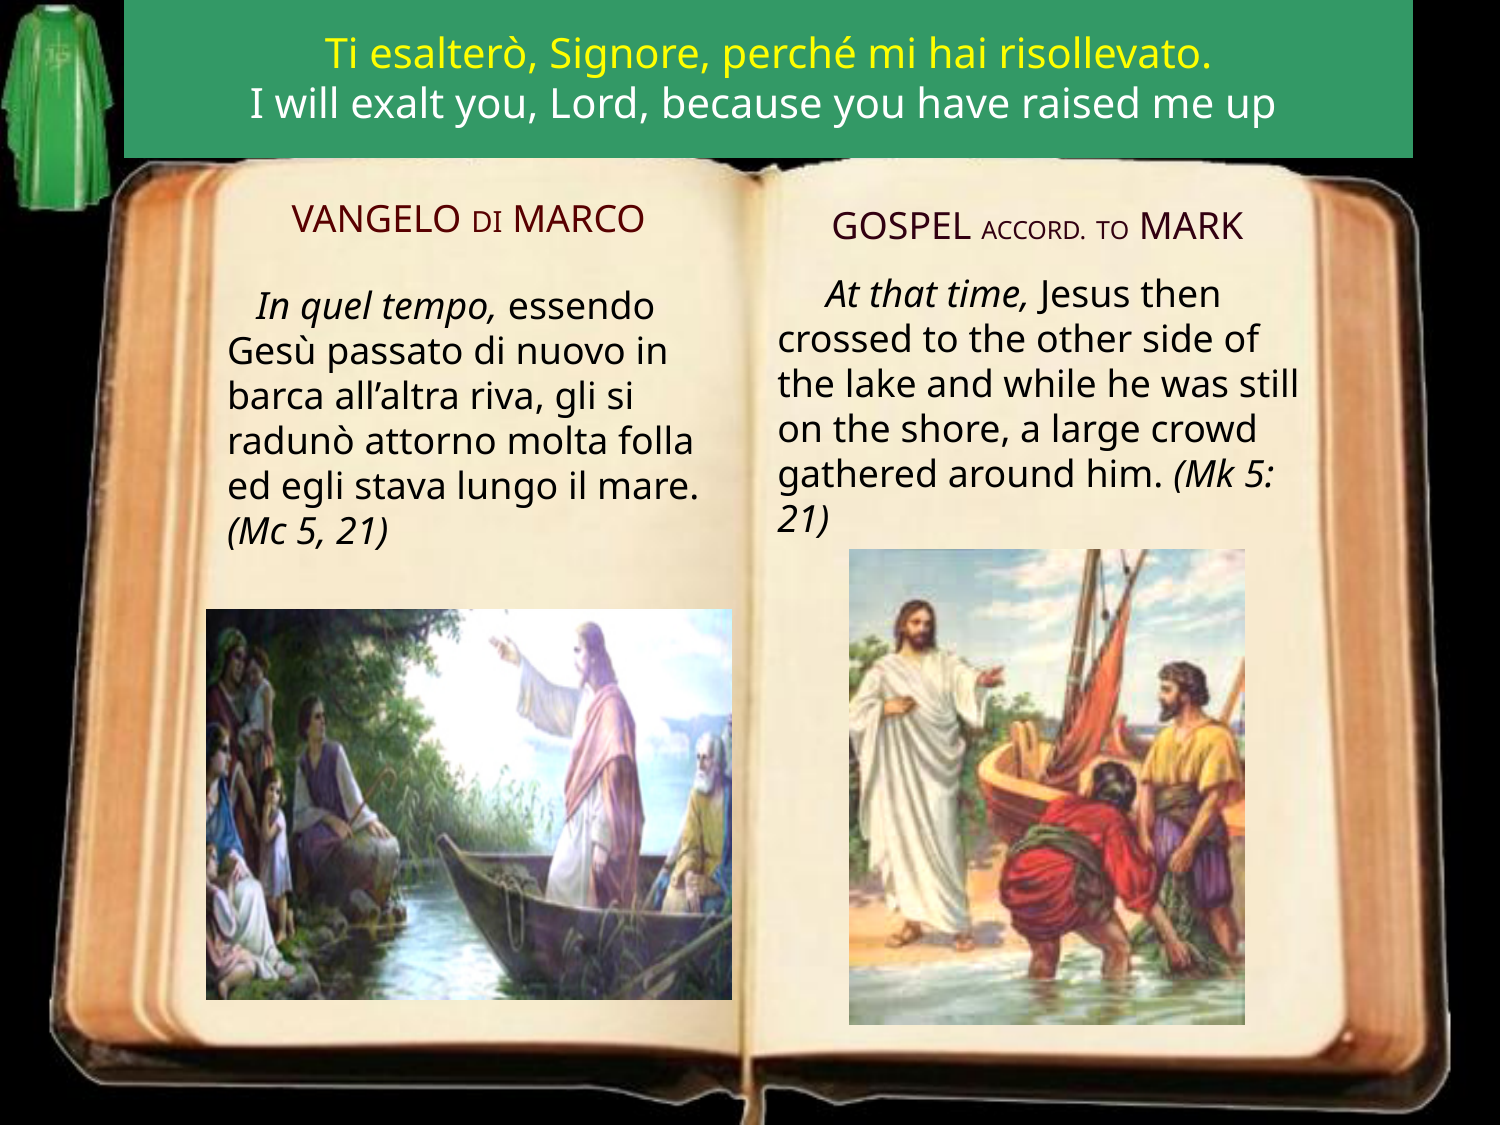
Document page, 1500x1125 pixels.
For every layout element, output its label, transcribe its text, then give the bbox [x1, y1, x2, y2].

text_box In quel tempo, essendo Gesù passato di nuovo in barca all’altra riva, gli si radunò attorno molta folla ed egli stava lungo il mare. (Mc 5, 21) [212, 274, 738, 560]
picture [0, 0, 1500, 1125]
text_box VANGELO DI MARCO [199, 187, 738, 248]
text_box At that time, Jesus then crossed to the other side of the lake and while he was still on the shore, a large crowd gathered around him. (Mk 5: 21) [762, 262, 1338, 548]
title GOSPEL ACCORD. TO MARK [712, 200, 1363, 250]
text_box Ti esalterò, Signore, perché mi hai risollevato. I will exalt you, Lord, because you have raised me up [124, 0, 1413, 158]
